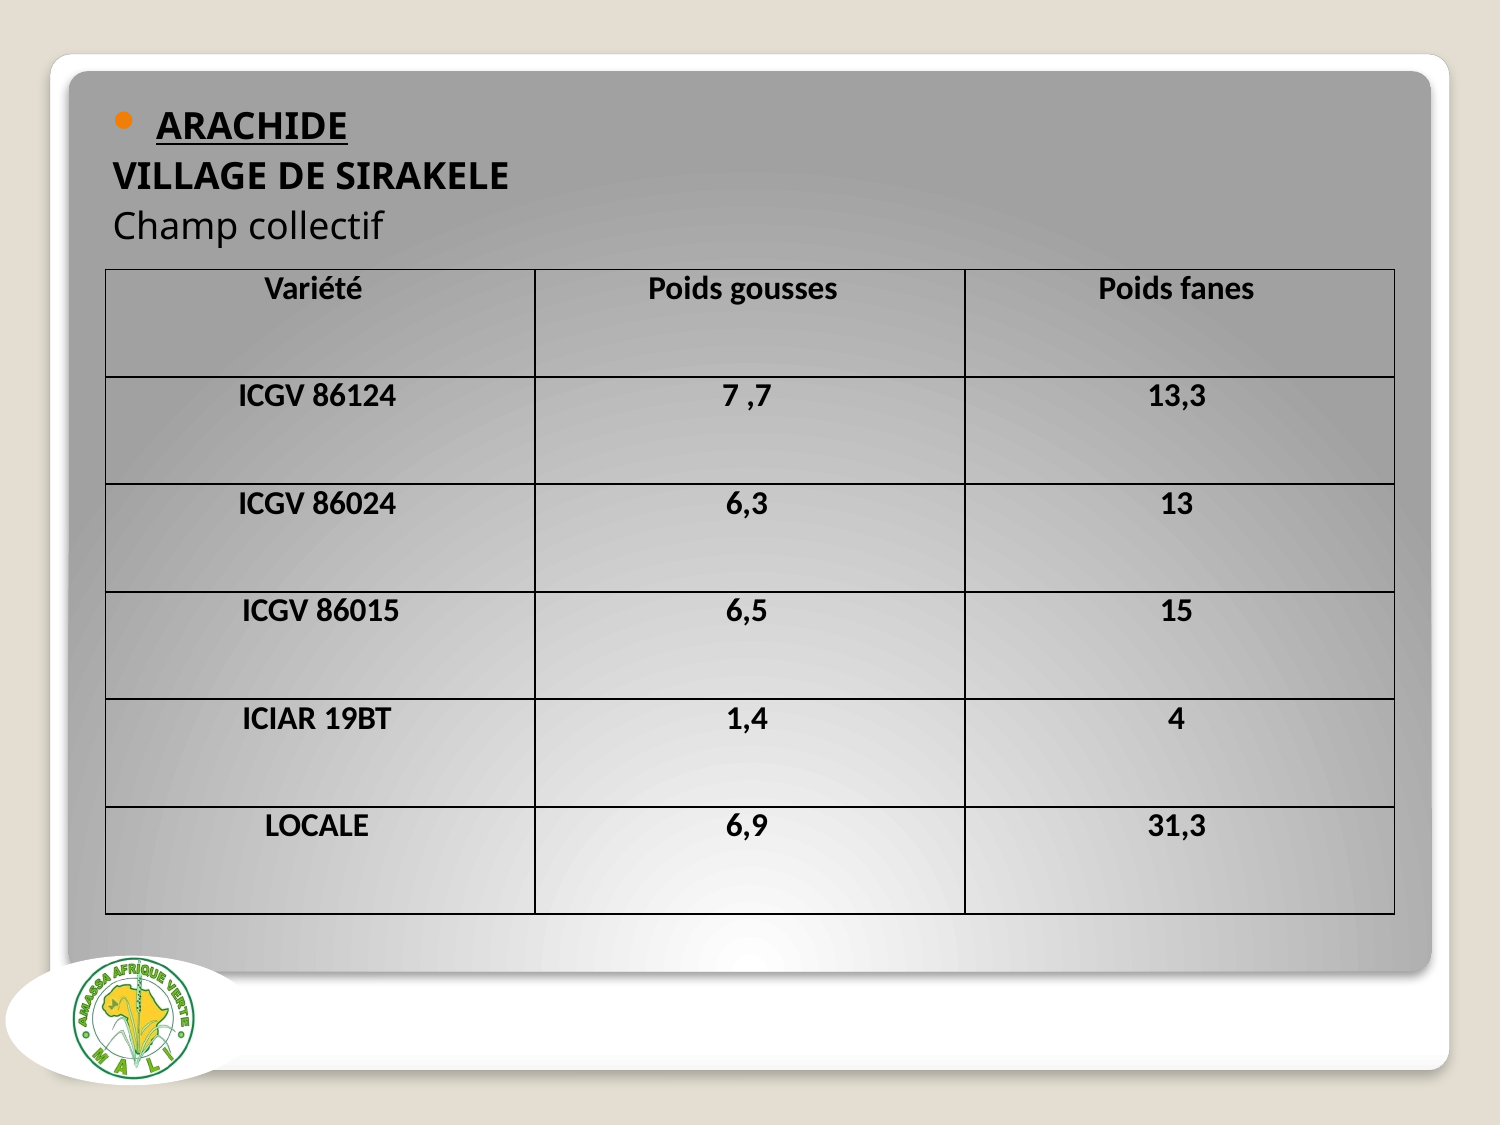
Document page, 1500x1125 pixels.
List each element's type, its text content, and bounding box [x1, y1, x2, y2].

table_header Poids fanes [966, 270, 1394, 376]
table_cell LOCALE [106, 808, 534, 913]
table_cell 1,4 [536, 700, 964, 806]
table_cell ICGV 86124 [106, 378, 534, 483]
table_cell 6,3 [536, 485, 964, 591]
table_cell 7 ,7 [536, 378, 964, 483]
table_cell 13 [966, 485, 1394, 591]
table_cell 6,9 [536, 808, 964, 913]
table_cell ICIAR 19BT [106, 700, 534, 806]
list ARACHIDE VILLAGE DE SIRAKELE Champ collectif [82, 86, 1425, 774]
table_cell 15 [966, 593, 1394, 698]
table_header Variété [106, 270, 534, 376]
table_cell ICGV 86015 [106, 593, 534, 698]
table_cell 31,3 [966, 808, 1394, 913]
table_header Poids gousses [536, 270, 964, 376]
table_cell 6,5 [536, 593, 964, 698]
table_cell 13,3 [966, 378, 1394, 483]
table_cell ICGV 86024 [106, 485, 534, 591]
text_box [5, 948, 258, 1091]
table_cell 4 [966, 700, 1394, 806]
